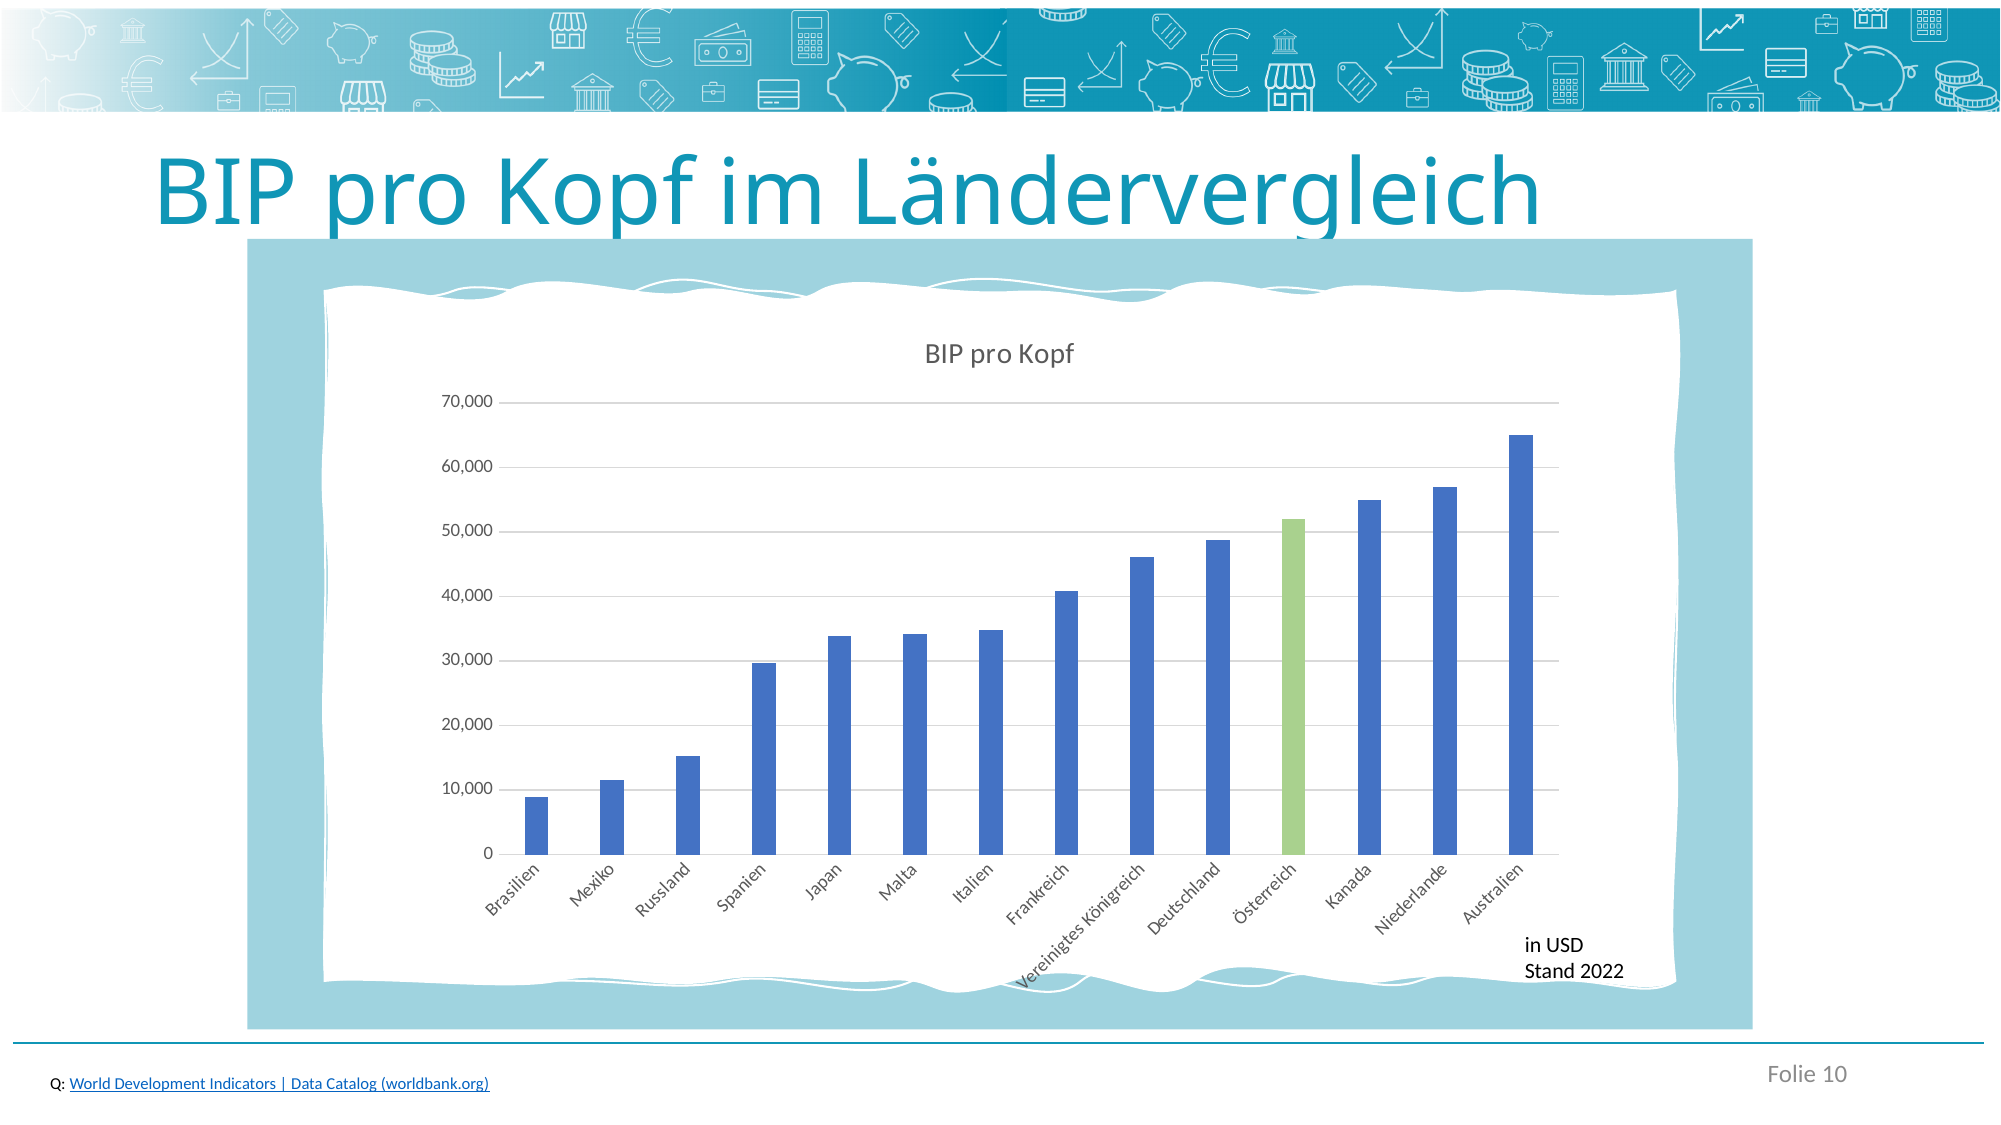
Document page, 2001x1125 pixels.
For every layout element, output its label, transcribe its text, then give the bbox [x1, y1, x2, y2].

text_box Q: World Development Indicators | Data Catalog (worldbank.org) [35, 1051, 1140, 1114]
picture [970, 99, 974, 109]
chart [417, 310, 1582, 1010]
picture [1, 8, 964, 112]
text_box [247, 238, 1753, 1030]
slide_number Folie 10 [1412, 1042, 1863, 1103]
title BIP pro Kopf im Ländervergleich [137, 111, 1863, 278]
picture [1006, 8, 2001, 112]
